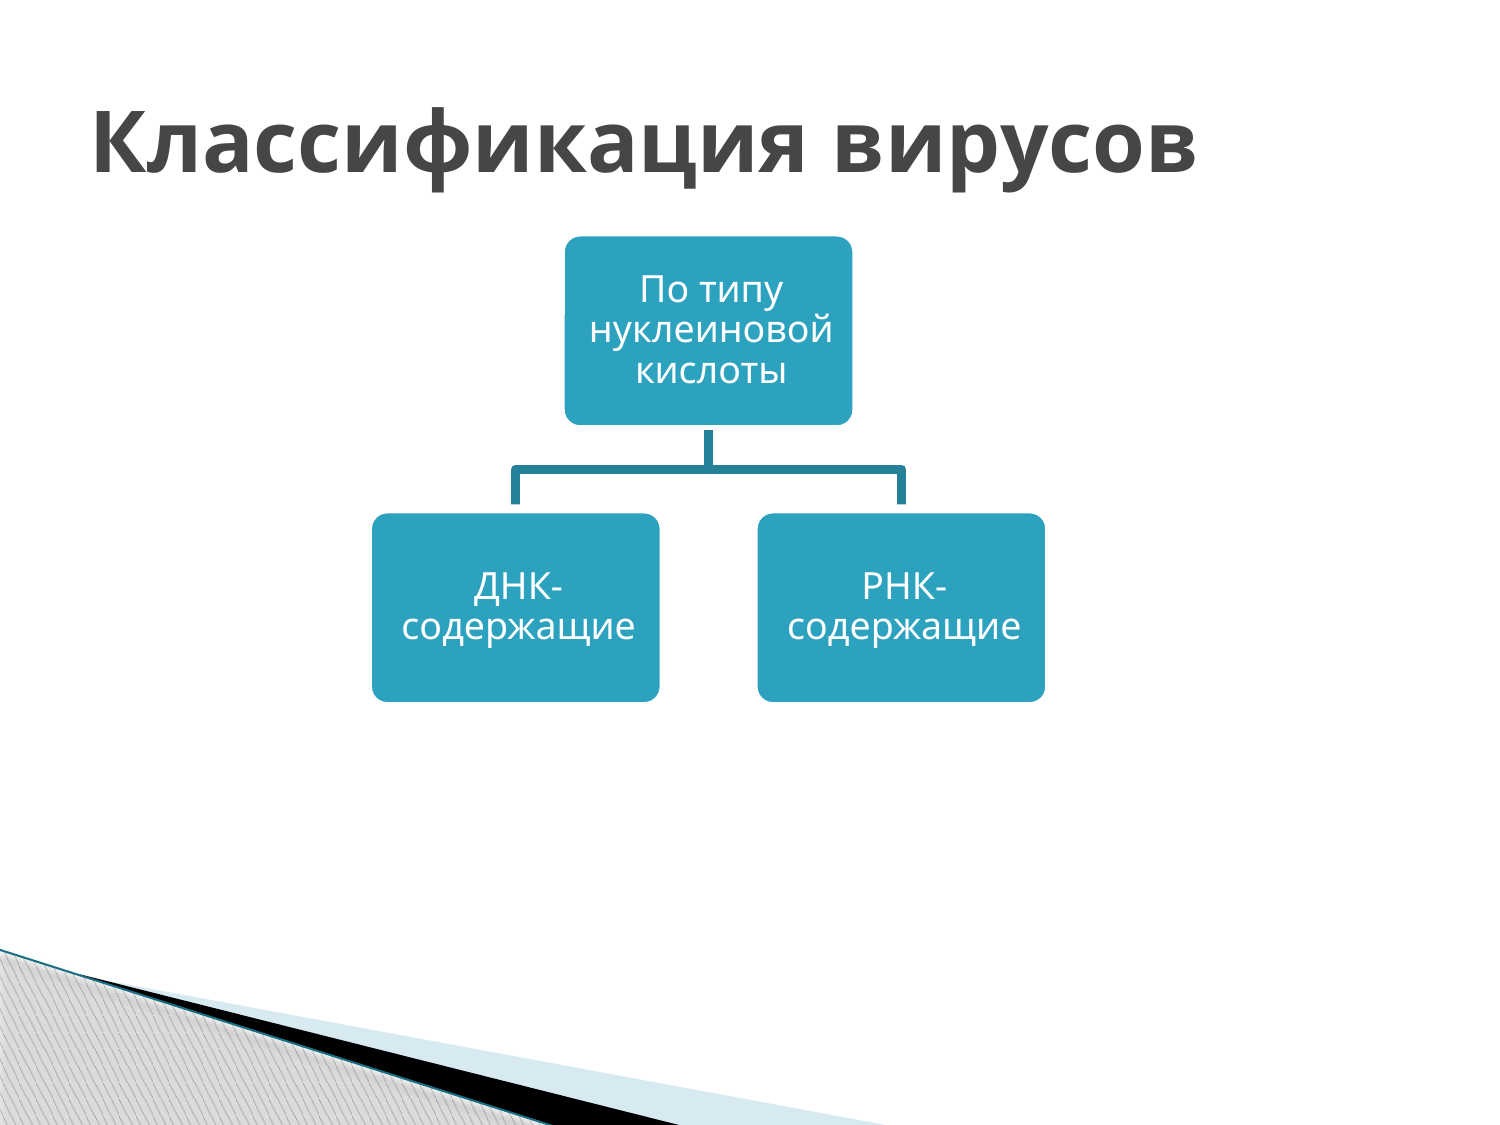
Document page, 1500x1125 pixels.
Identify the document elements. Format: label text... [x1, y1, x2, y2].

title Классификация вирусов [75, 45, 1425, 233]
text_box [253, 231, 1164, 708]
